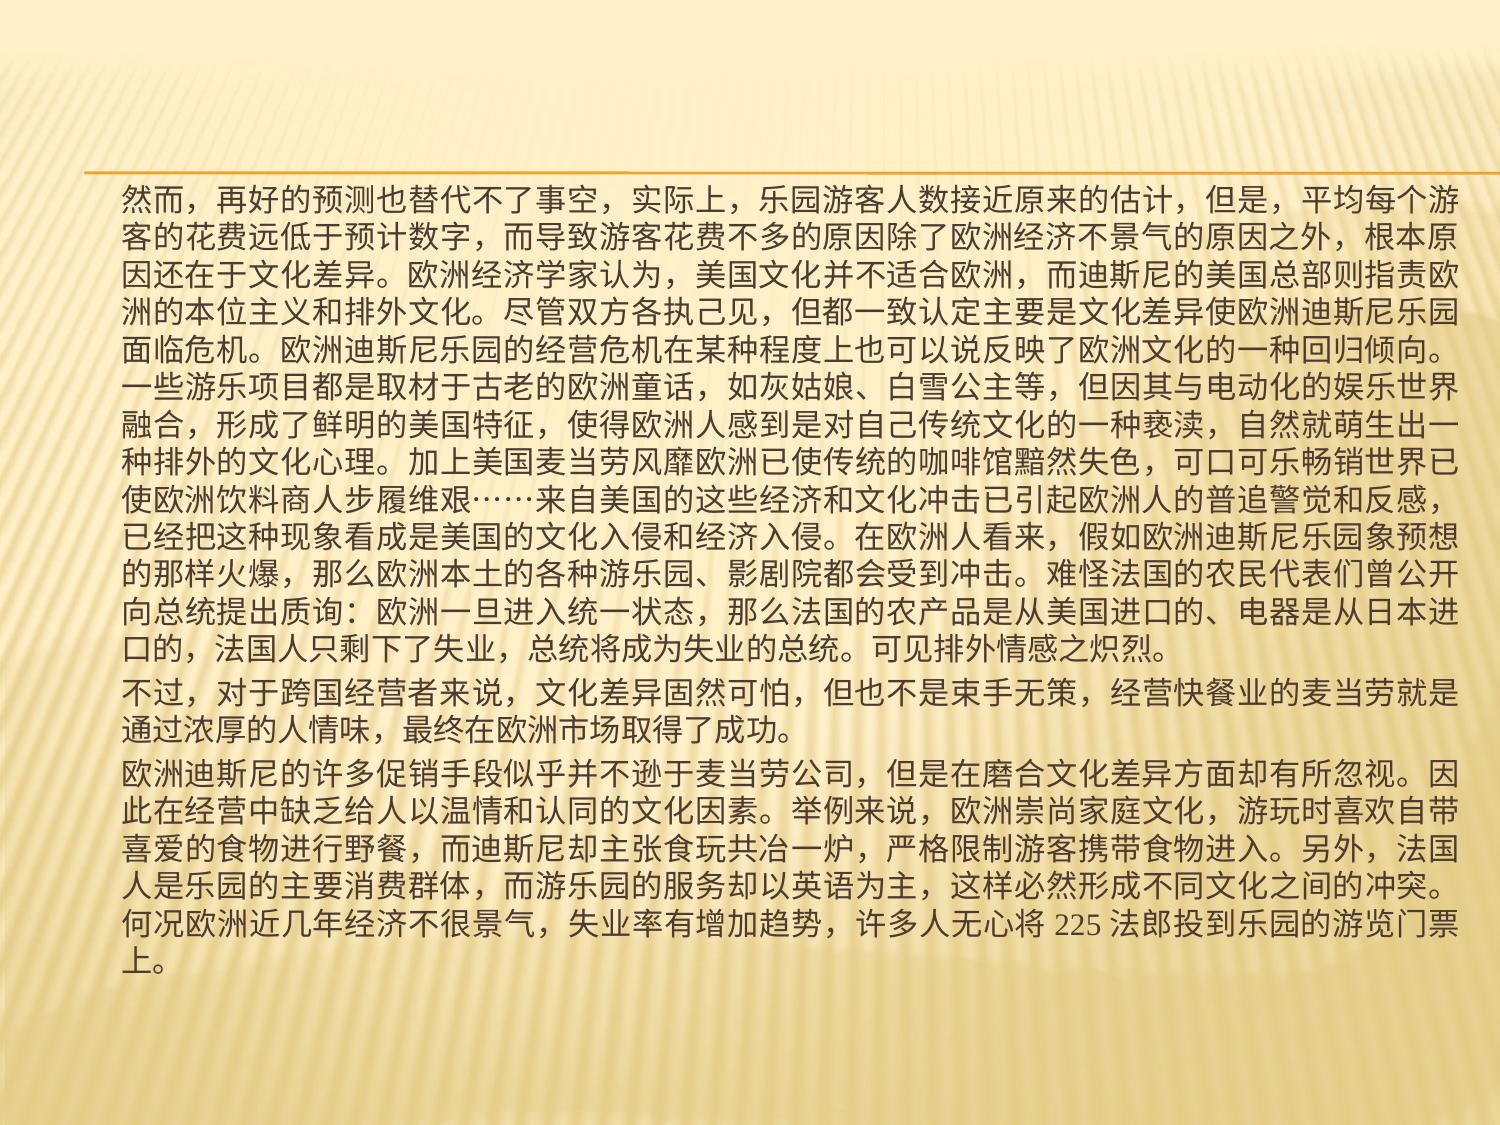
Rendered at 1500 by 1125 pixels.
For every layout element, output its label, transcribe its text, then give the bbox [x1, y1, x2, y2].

list 然而，再好的预测也替代不了事空，实际上，乐园游客人数接近原来的估计，但是，平均每个游客的花费远低于预计数字，而导致游客花费不多的原因除了欧洲经济不景气的原因之外，根本原因还在于文化差异。欧洲经济学家认为，美国文化并不适合欧洲，而迪斯尼的美国总部则指责欧洲的本位主义和排外文化。尽管双方各执己见，但都一致认定主要是文化差异使欧洲迪斯尼乐园面临危机。欧洲迪斯尼乐园的经营危机在某种程度上也可以说反映了欧洲文化的一种回归倾向。一些游乐项目都是取材于古老的欧洲童话，如灰姑娘、白雪公主等，但因其与电动化的娱乐世界融合，形成了鲜明的美国特征，使得欧洲人感到是对自己传统文化的一种亵渎，自然就萌生出一种排外的文化心理。加上美国麦当劳风靡欧洲已使传统的咖啡馆黯然失色，可口可乐畅销世界已使欧洲饮料商人步履维艰……来自美国的这些经济和文化冲击已引起欧洲人的普追警觉和反感，已经把这种现象看成是美国的文化入侵和经济入侵。在欧洲人看来，假如欧洲迪斯尼乐园象预想的那样火爆，那么欧洲本土的各种游乐园、影剧院都会受到冲击。难怪法国的农民代表们曾公开向总统提出质询：欧洲一旦进入统一状态，那么法国的农产品是从美国进口的、电器是从日本进口的，法国人只剩下了失业，总统将成为失业的总统。可见排外情感之炽烈。 不过，对于跨国经营者来说，文化差异固然可怕，但也不是束手无策，经营快餐业的麦当劳就是通过浓厚的人情味，最终在欧洲市场取得了成功。 欧洲迪斯尼的许多促销手段似乎并不逊于麦当劳公司，但是在磨合文化差异方面却有所忽视。因此在经营中缺乏给人以温情和认同的文化因素。举例来说，欧洲崇尚家庭文化，游玩时喜欢自带喜爱的食物进行野餐，而迪斯尼却主张食玩共冶一炉，严格限制游客携带食物进入。另外，法国人是乐园的主要消费群体，而游乐园的服务却以英语为主，这样必然形成不同文化之间的冲突。何况欧洲近几年经济不很景气，失业率有增加趋势，许多人无心将225法郎投到乐园的游览门票上。 [49, 172, 1476, 998]
